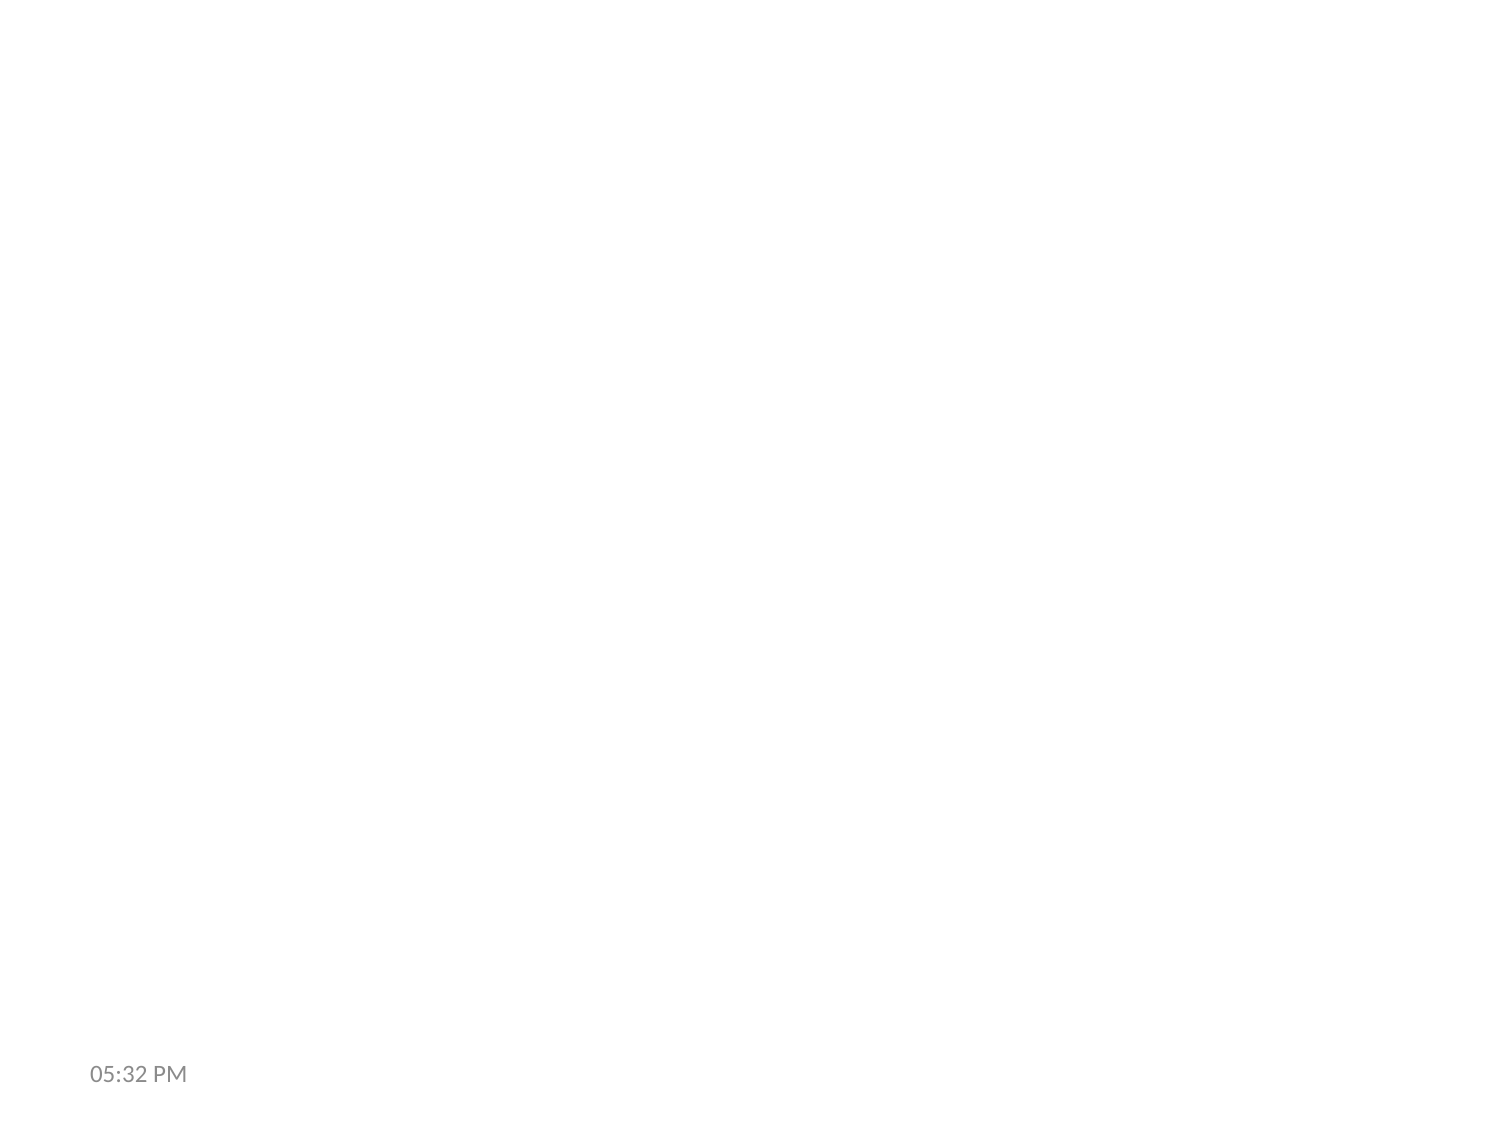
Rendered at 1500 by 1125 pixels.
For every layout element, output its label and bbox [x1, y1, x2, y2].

slide_number [75, 1042, 425, 1103]
